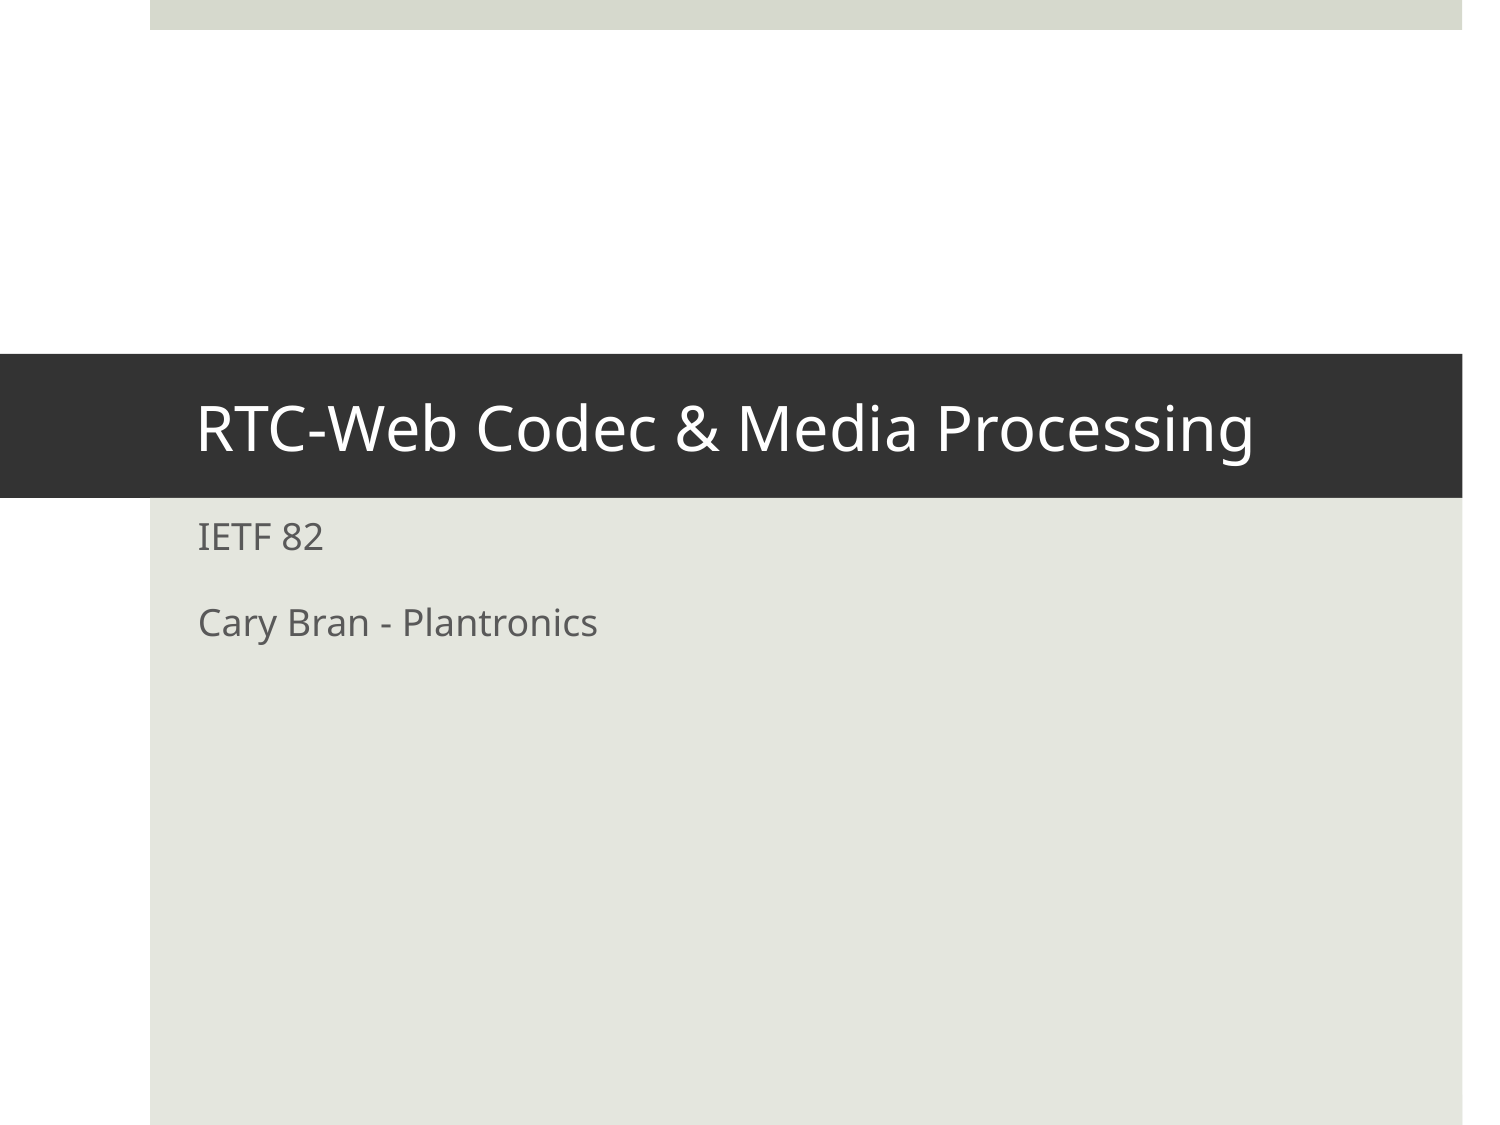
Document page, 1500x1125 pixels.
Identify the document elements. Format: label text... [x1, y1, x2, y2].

title RTC-Web Codec & Media Processing [0, 353, 1463, 498]
subtitle IETF 82 Cary Bran - Plantronics [150, 497, 1463, 1125]
